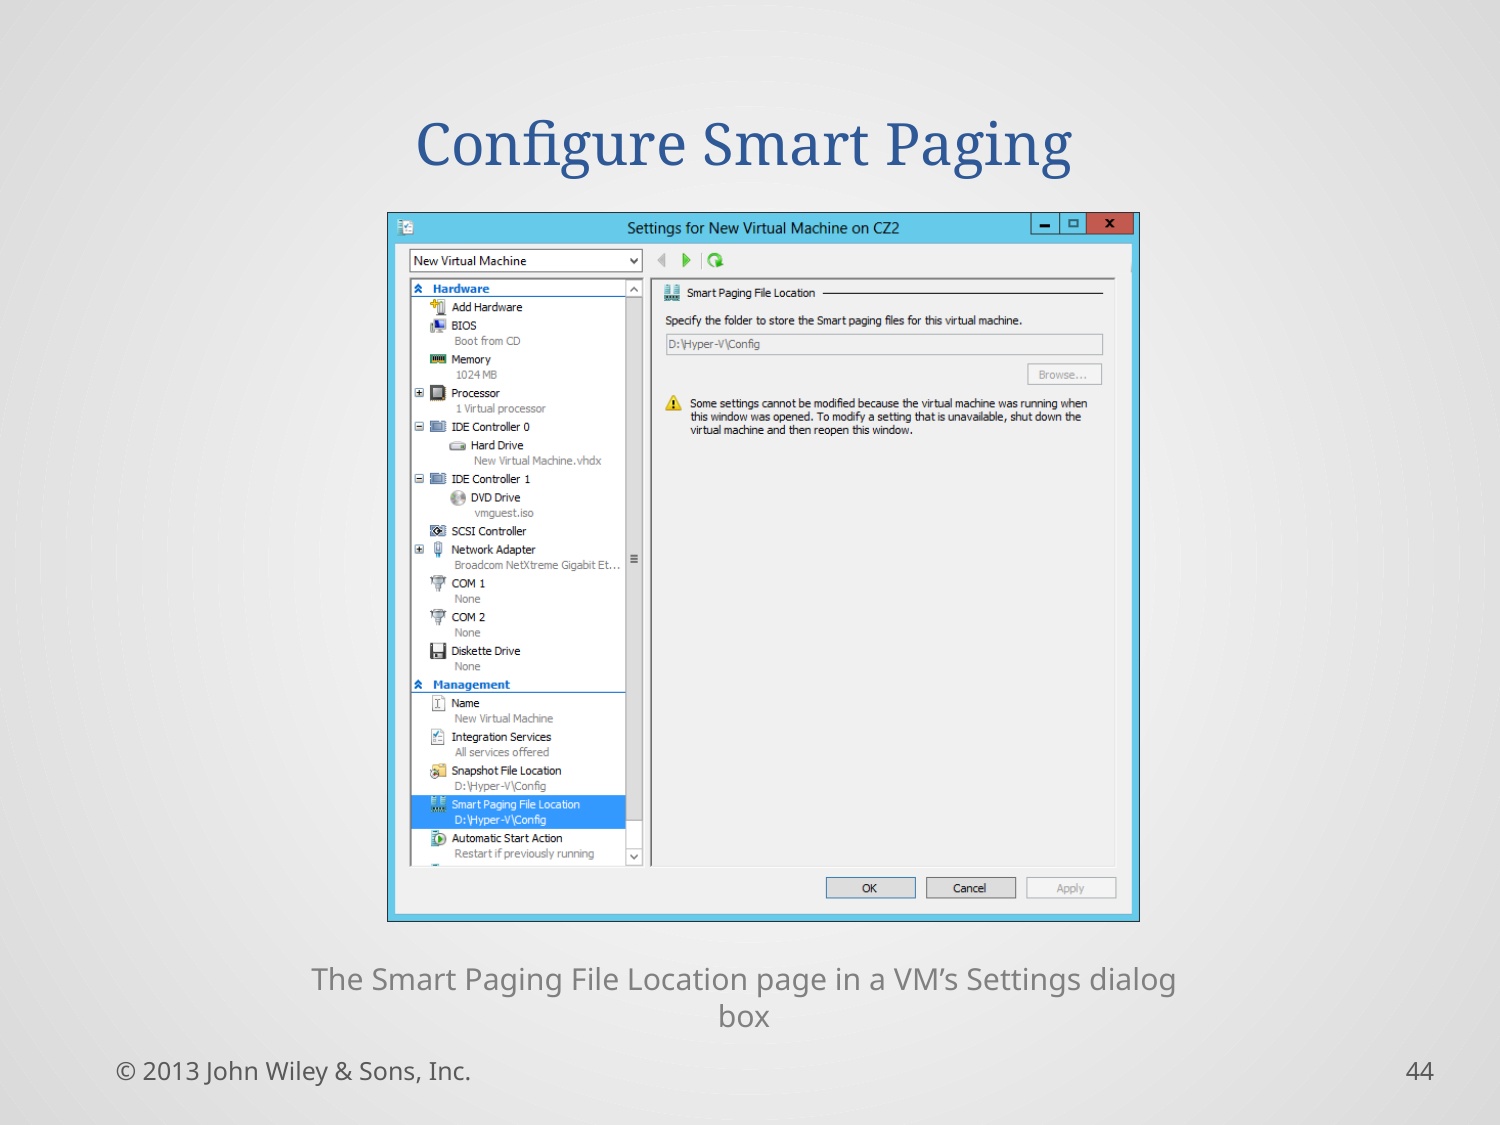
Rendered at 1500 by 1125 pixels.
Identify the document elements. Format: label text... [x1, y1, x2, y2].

footer © 2013 John Wiley & Sons, Inc. [108, 1042, 576, 1103]
list The Smart Paging File Location page in a VM’s Settings dialog box [275, 953, 1213, 1041]
title Configure Smart Paging [275, 37, 1213, 185]
slide_number 44 [1401, 1042, 1494, 1103]
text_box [387, 212, 1140, 972]
